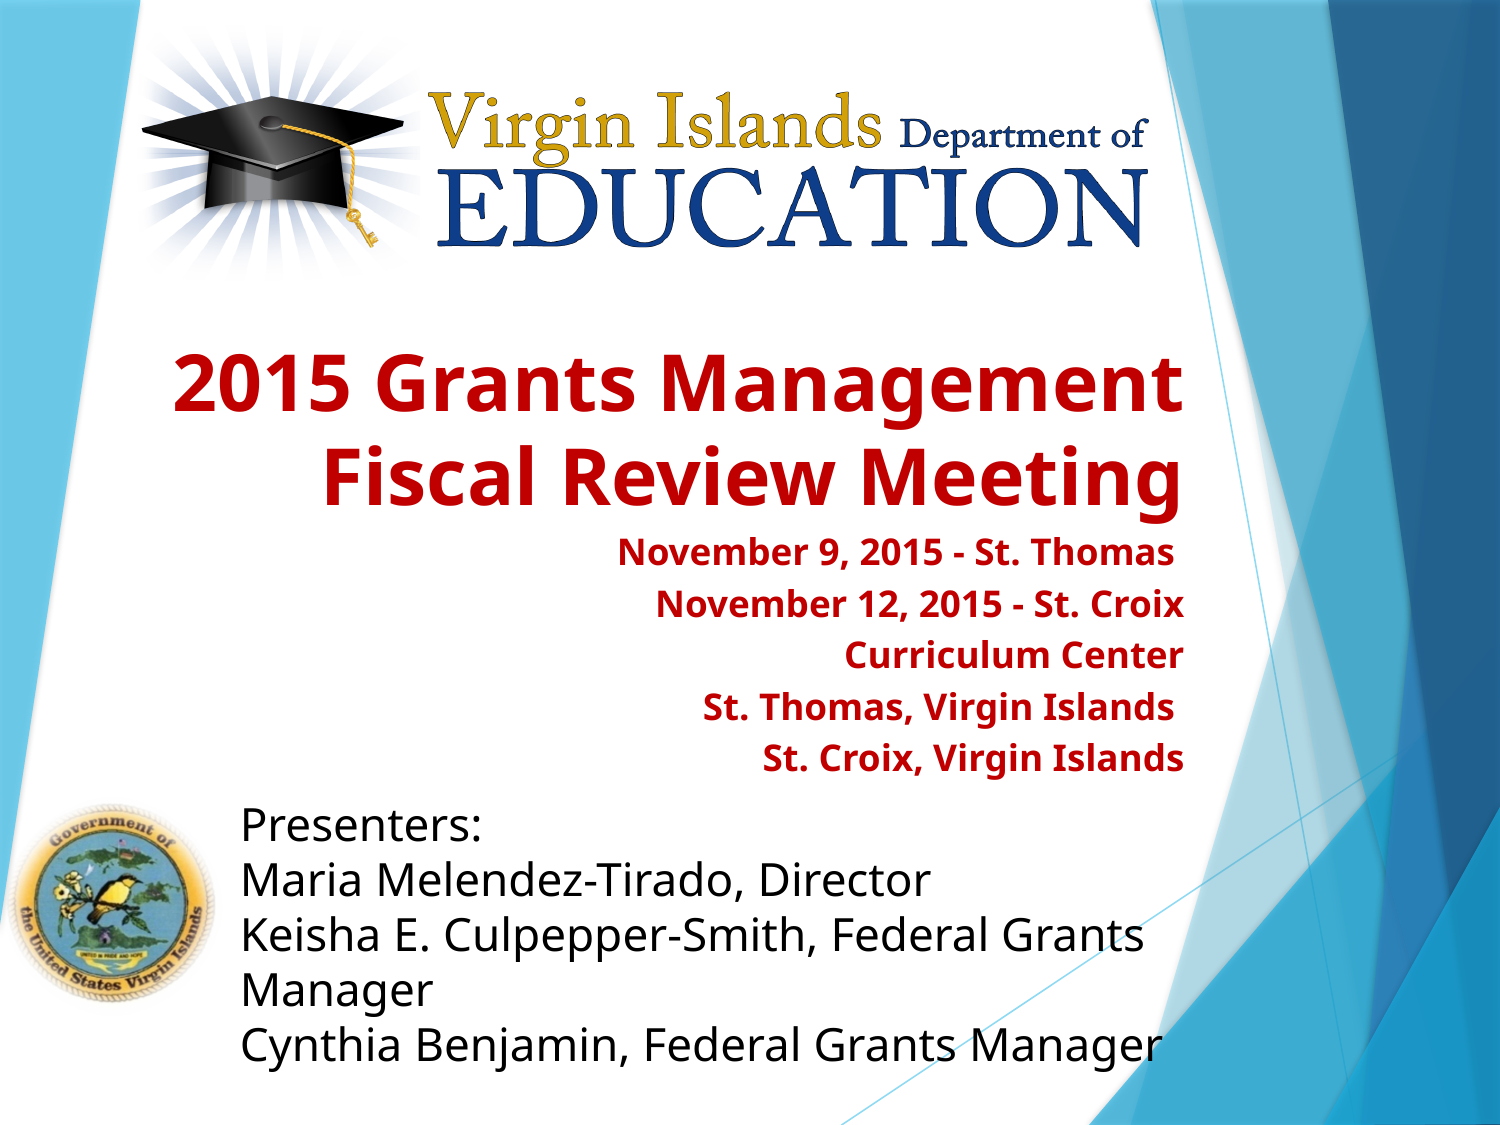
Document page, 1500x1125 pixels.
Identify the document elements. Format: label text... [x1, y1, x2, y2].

subtitle 2015 Grants Management Fiscal Review Meeting November 9, 2015 - St. Thomas November 12, 2015 - St. Croix Curriculum Center St. Thomas, Virgin Islands St. Croix, Virgin Islands [50, 290, 1200, 792]
picture [0, 0, 1311, 282]
picture [0, 792, 226, 1021]
text_box [1200, 200, 1413, 550]
text_box Presenters: Maria Melendez-Tirado, Director Keisha E. Culpepper-Smith, Federal Grants Manager Cynthia Benjamin, Federal Grants Manager [225, 788, 1313, 1078]
